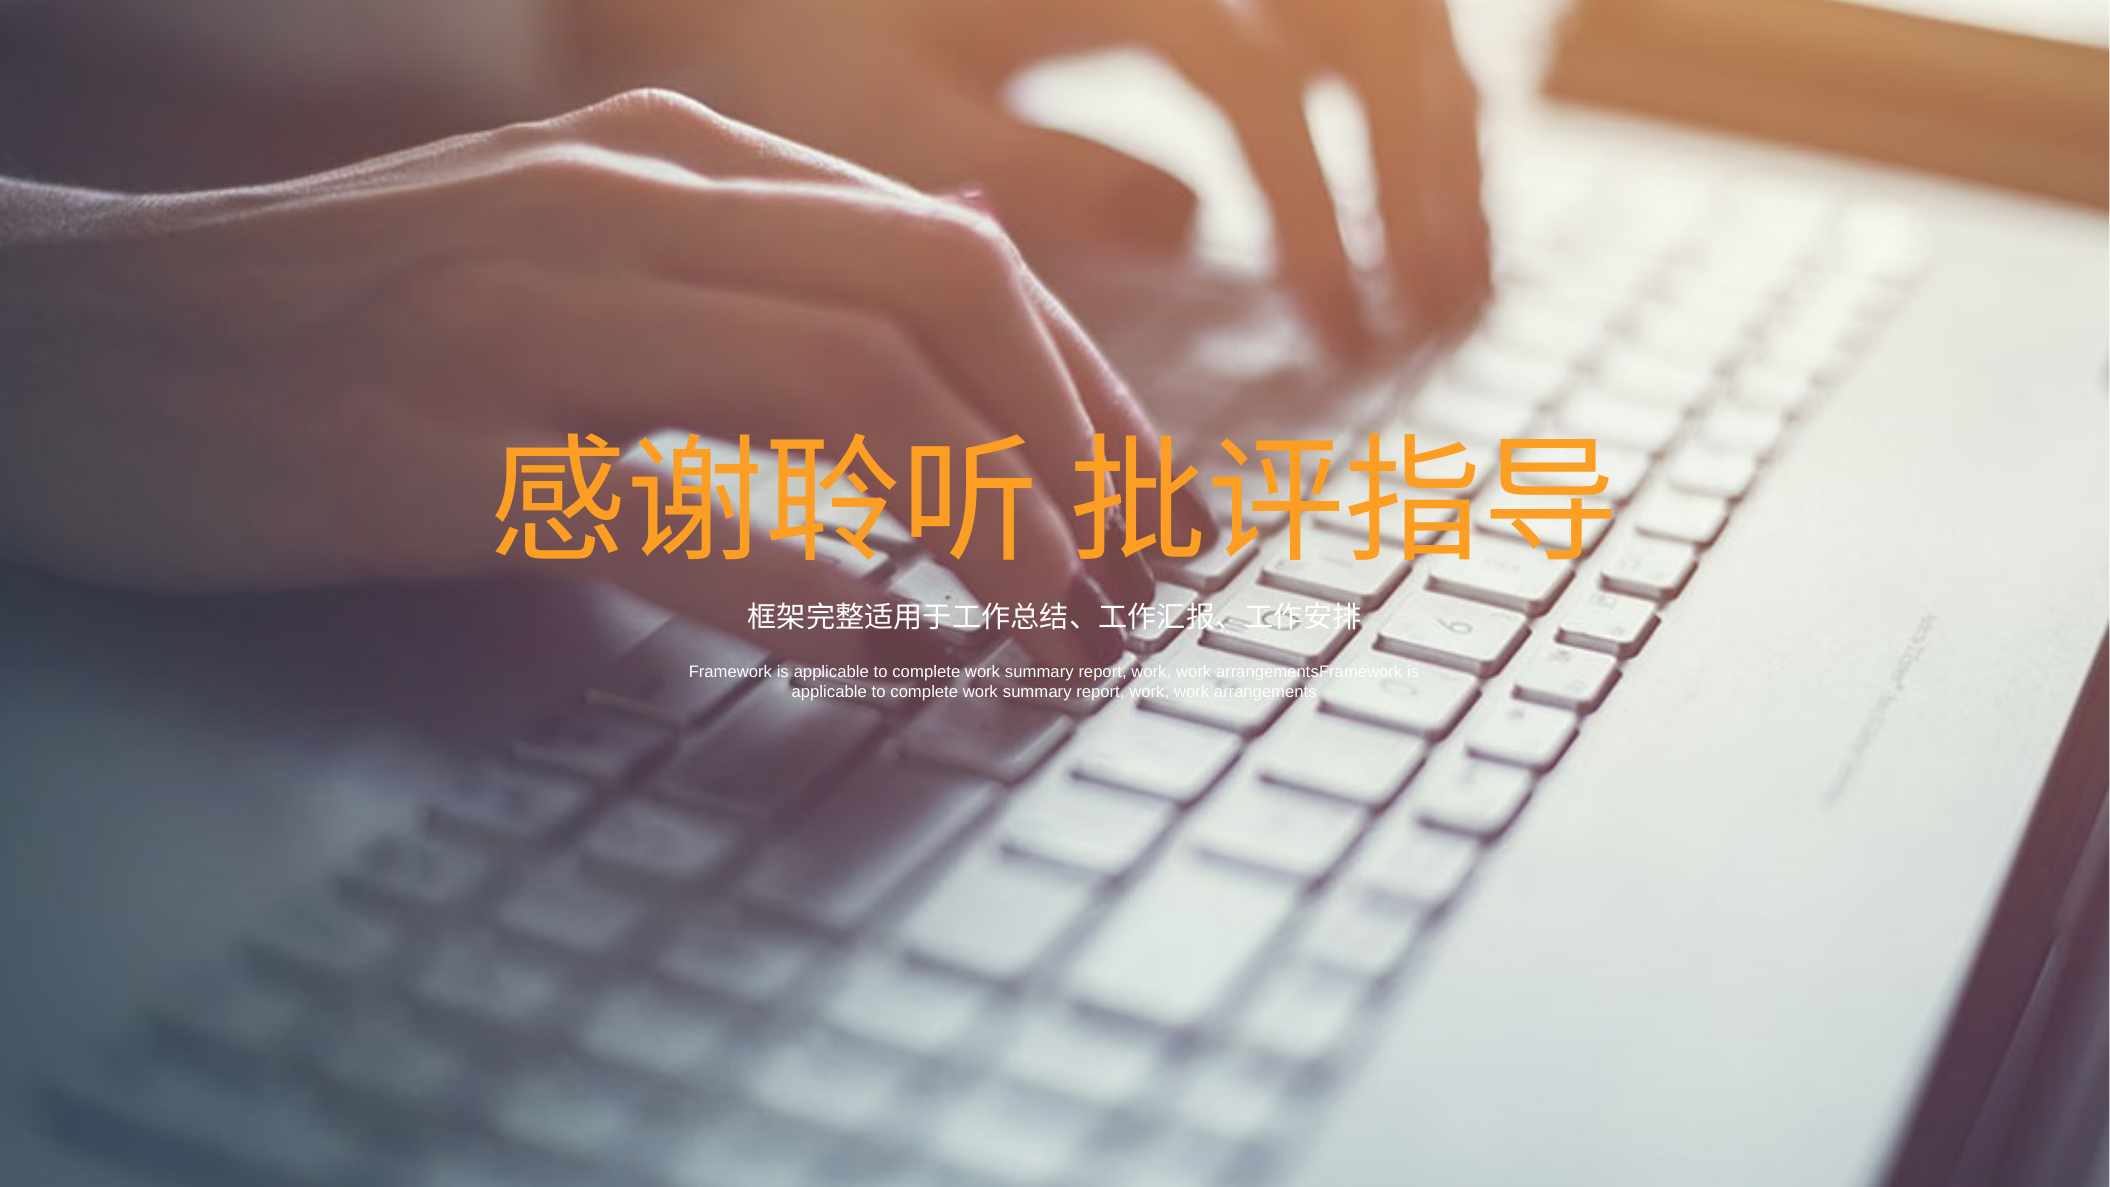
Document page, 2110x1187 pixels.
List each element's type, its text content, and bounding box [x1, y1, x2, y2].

text_box Framework is applicable to complete work summary report, work, work arrangementsFramework is applicable to complete work summary report, work, work arrangements [664, 653, 1446, 708]
text_box 框架完整适用于工作总结、工作汇报、工作安排 [615, 590, 1494, 641]
text_box [0, 0, 2110, 1187]
text_box 感谢聆听 批评指导 [436, 404, 1673, 584]
